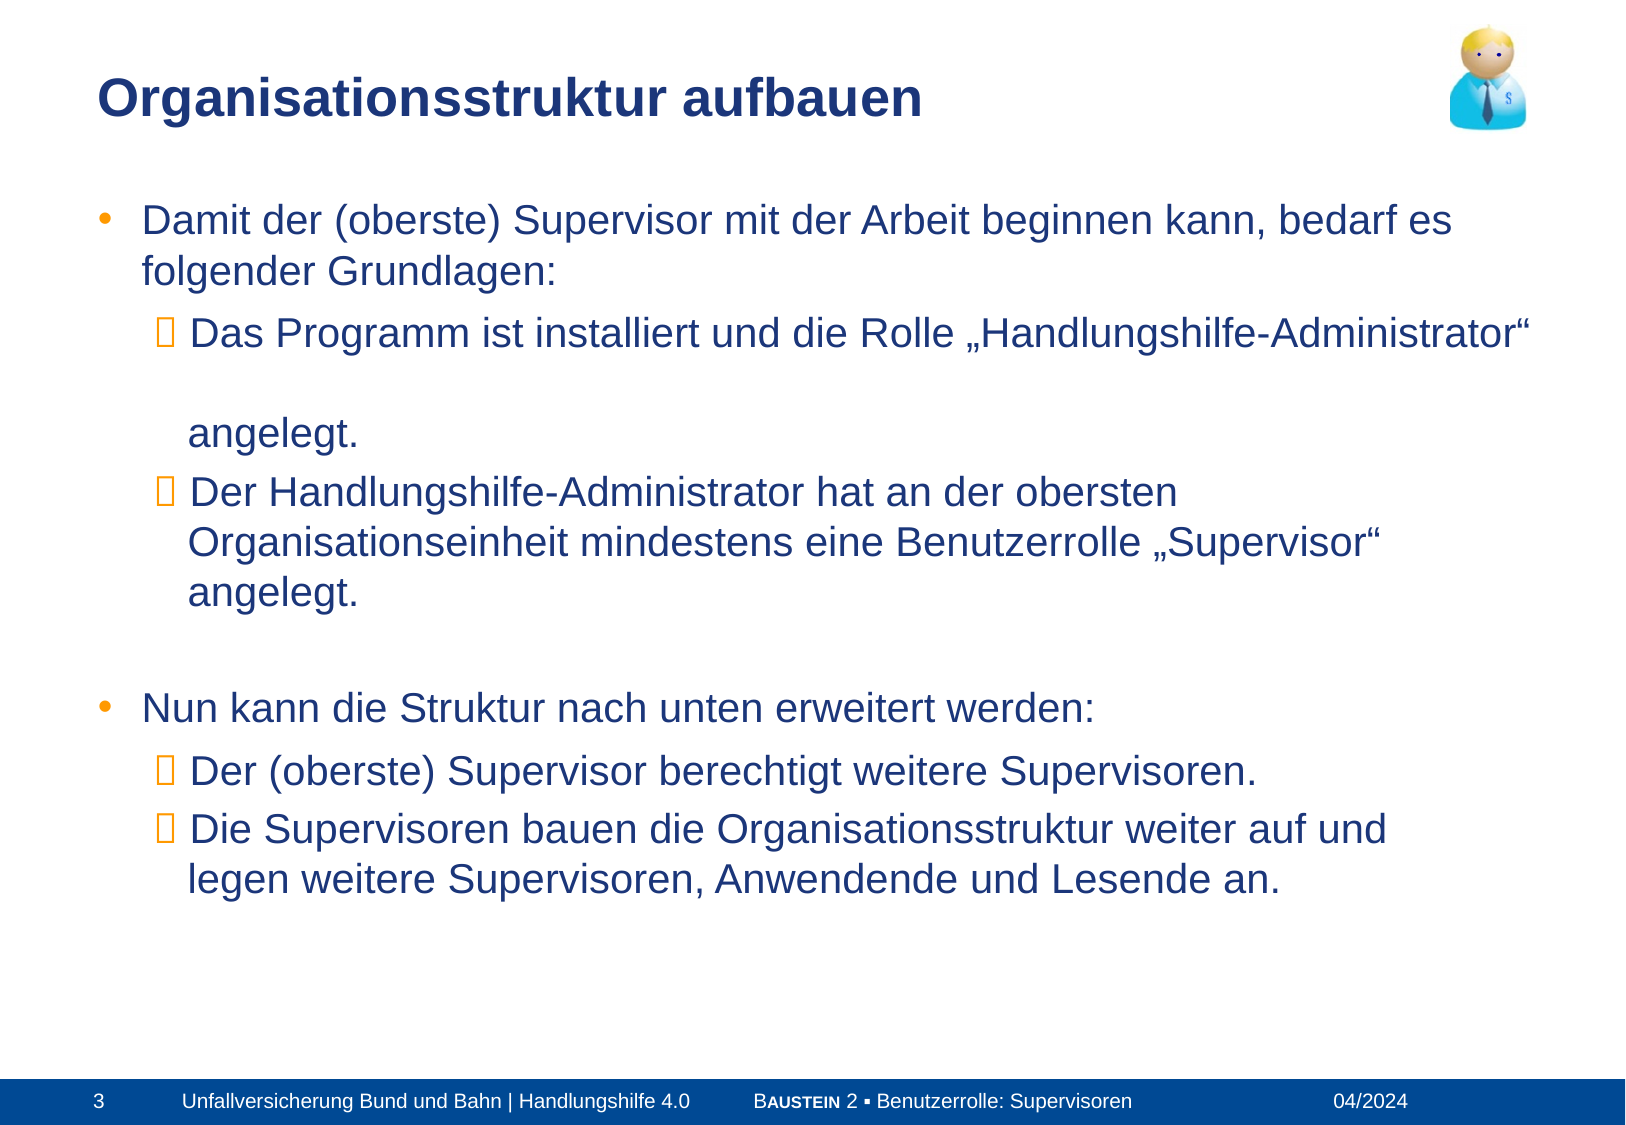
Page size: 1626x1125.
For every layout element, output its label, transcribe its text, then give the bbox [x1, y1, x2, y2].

text_box [83, 529, 1546, 1071]
picture [0, 1079, 1626, 1125]
title Organisationsstruktur aufbauen [82, 54, 1313, 138]
picture [1446, 24, 1527, 134]
text_box Damit der (oberste) Supervisor mit der Arbeit beginnen kann, bedarf es folgender Grundlagen:  Das Programm ist installiert und die Rolle „Handlungshilfe-Administrator“ angelegt.  Der Handlungshilfe-Administrator hat an der obersten Organisationseinheit mindestens eine Benutzerrolle „Supervisor“ angelegt. Nun kann die Struktur nach unten erweitert werden:  Der (oberste) Supervisor berechtigt weitere Supervisoren.  Die Supervisoren bauen die Organisationsstruktur weiter auf und legen weitere Supervisoren, Anwendende und Lesende an. [83, 185, 1548, 529]
